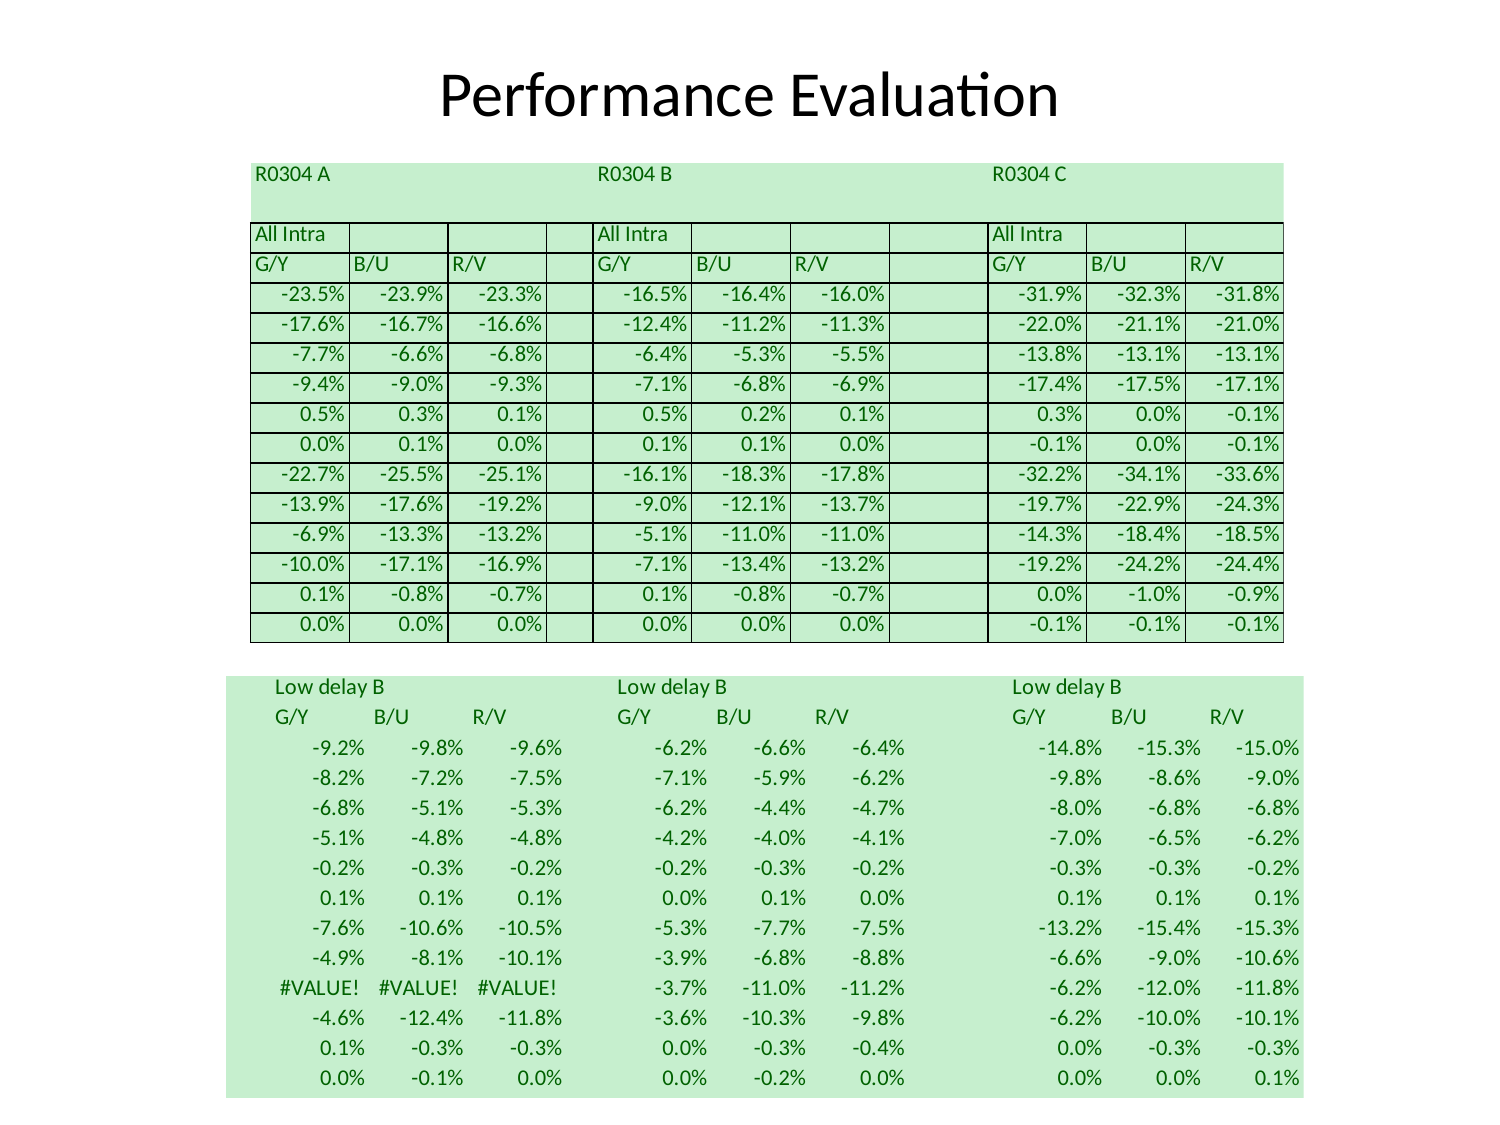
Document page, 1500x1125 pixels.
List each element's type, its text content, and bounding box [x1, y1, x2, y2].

picture [249, 162, 1286, 644]
picture [224, 674, 1306, 1099]
title Performance Evaluation [75, 45, 1425, 138]
